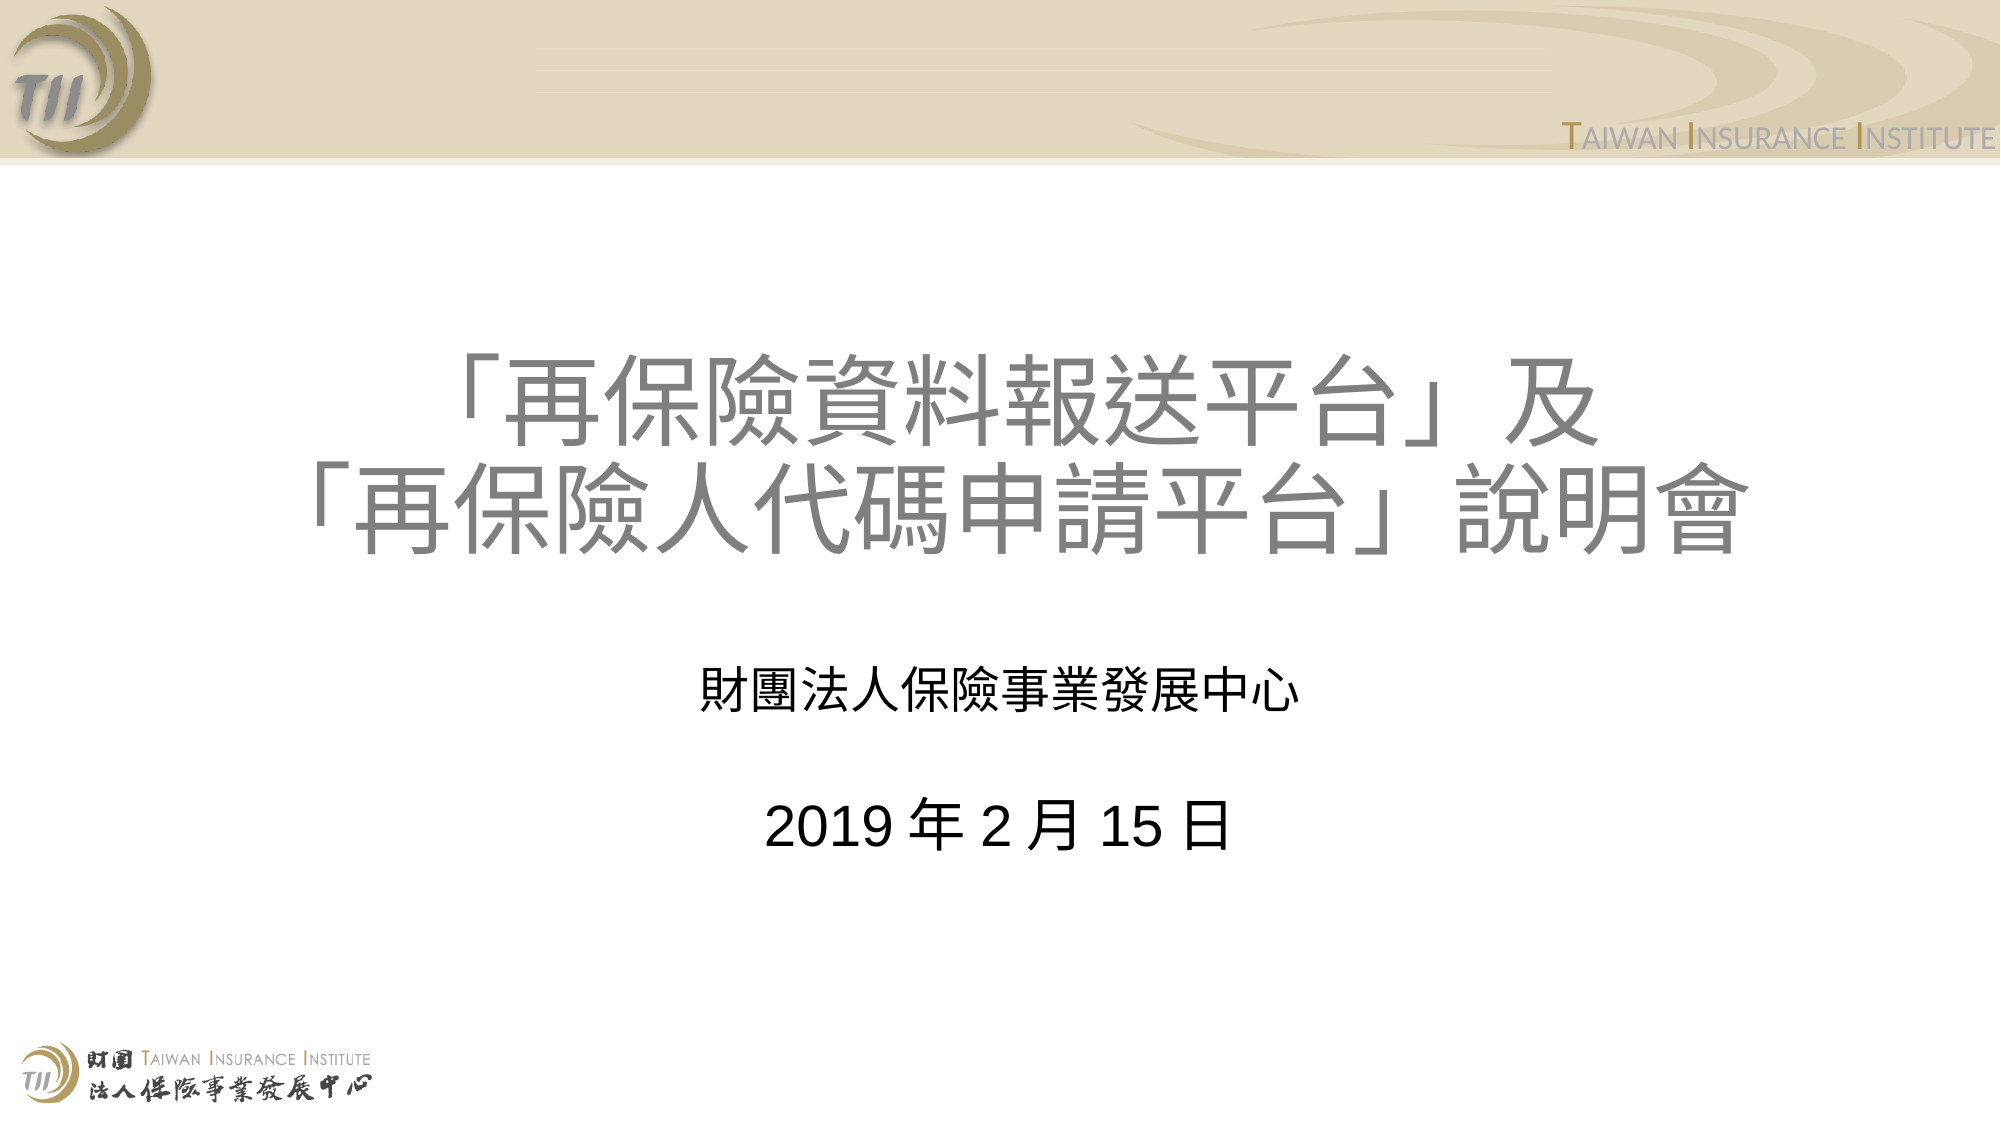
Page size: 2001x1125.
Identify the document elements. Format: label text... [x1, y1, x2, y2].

title 「再保險資料報送平台」及 「再保險人代碼申請平台」說明會 [134, 184, 1871, 576]
subtitle 財團法人保險事業發展中心 2019年2月15日 [249, 590, 1750, 888]
picture [22, 1042, 372, 1103]
picture [0, 0, 2000, 158]
